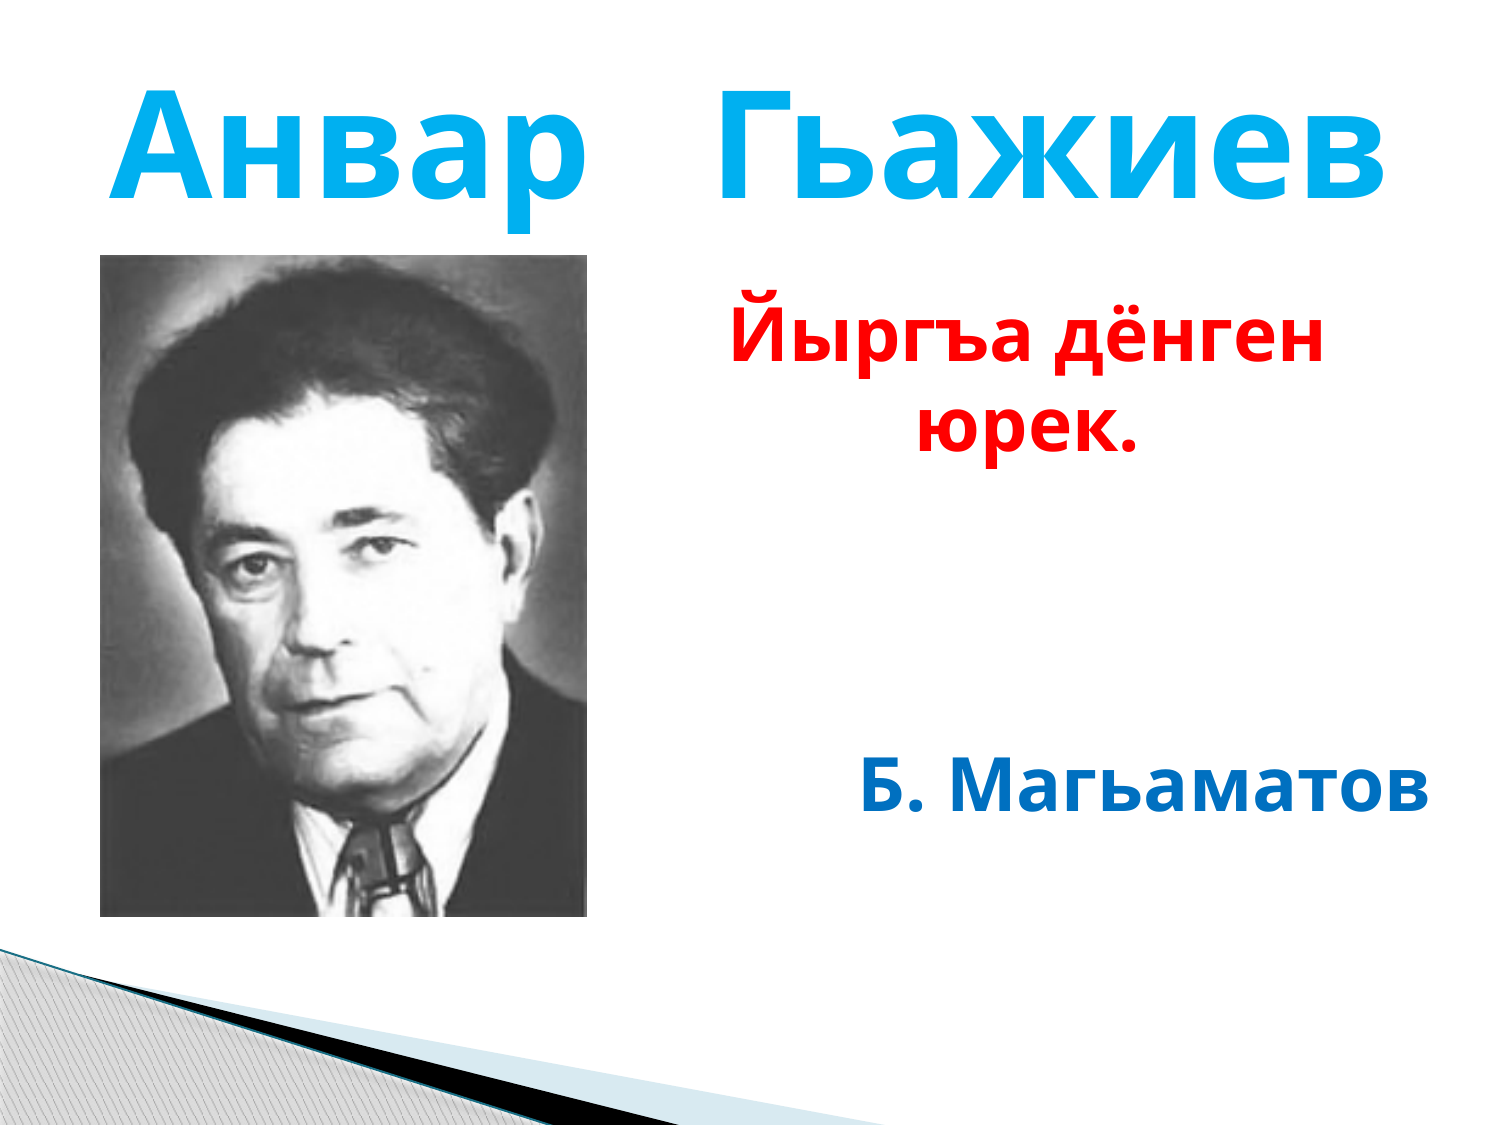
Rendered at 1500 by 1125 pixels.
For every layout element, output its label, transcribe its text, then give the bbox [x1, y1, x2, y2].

title Анвар Гьажиев [75, 45, 1425, 233]
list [100, 255, 587, 918]
text_box Йыргъа дёнген юрек. Б. Магьаматов [608, 278, 1447, 834]
